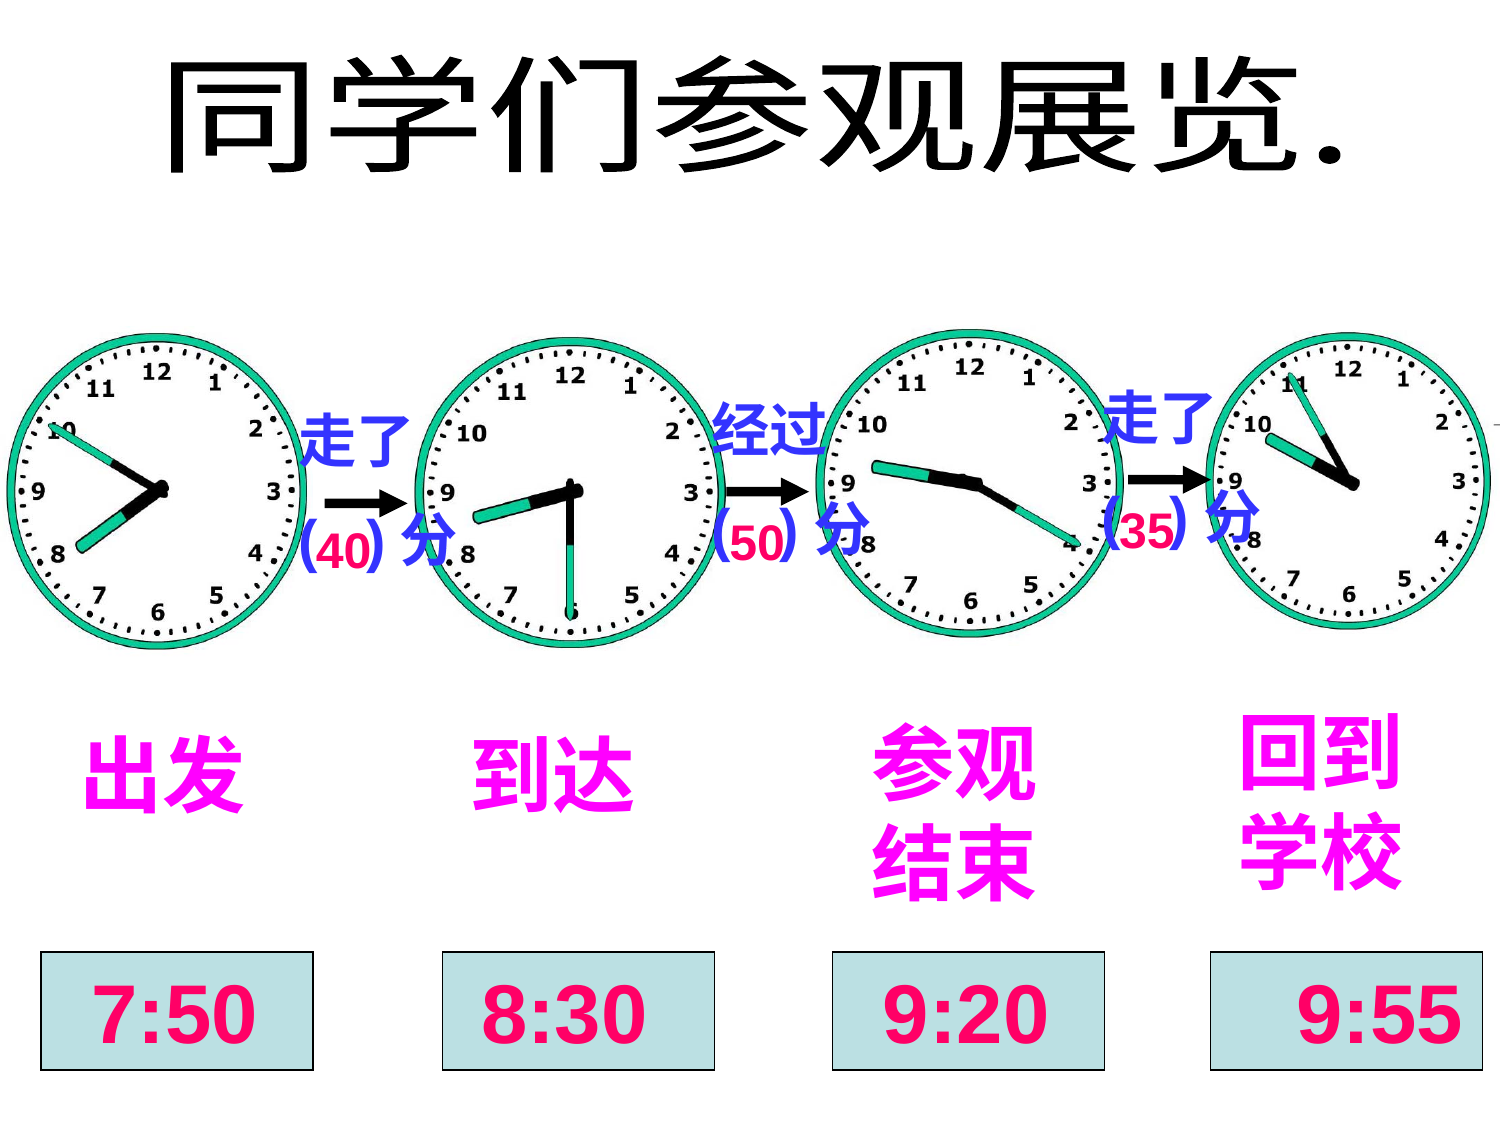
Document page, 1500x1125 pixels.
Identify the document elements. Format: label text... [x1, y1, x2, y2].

text_box 到达 [454, 716, 674, 831]
text_box [832, 952, 1105, 1071]
text_box [41, 952, 313, 1071]
picture [0, 326, 313, 657]
text_box 40 [313, 511, 396, 586]
text_box 参观结束 [856, 704, 1075, 919]
text_box [1210, 952, 1483, 1071]
text_box 走了 ( )分 [313, 397, 408, 581]
picture [408, 326, 734, 657]
text_box 8:30 [466, 952, 685, 1068]
text_box 9:55 [1281, 952, 1500, 1068]
text_box 出发 [64, 716, 284, 831]
text_box 50 [734, 503, 809, 579]
text_box 回到学校 [1222, 692, 1500, 908]
text_box 35 [1131, 491, 1198, 567]
text_box 走了 ( )分 [1131, 373, 1198, 491]
text_box 7:50 [76, 952, 296, 1068]
picture [809, 314, 1131, 646]
text_box 9:20 [868, 952, 1087, 1068]
text_box [442, 952, 715, 1071]
picture [1198, 330, 1500, 634]
text_box 经过 ( )分 [734, 385, 809, 503]
